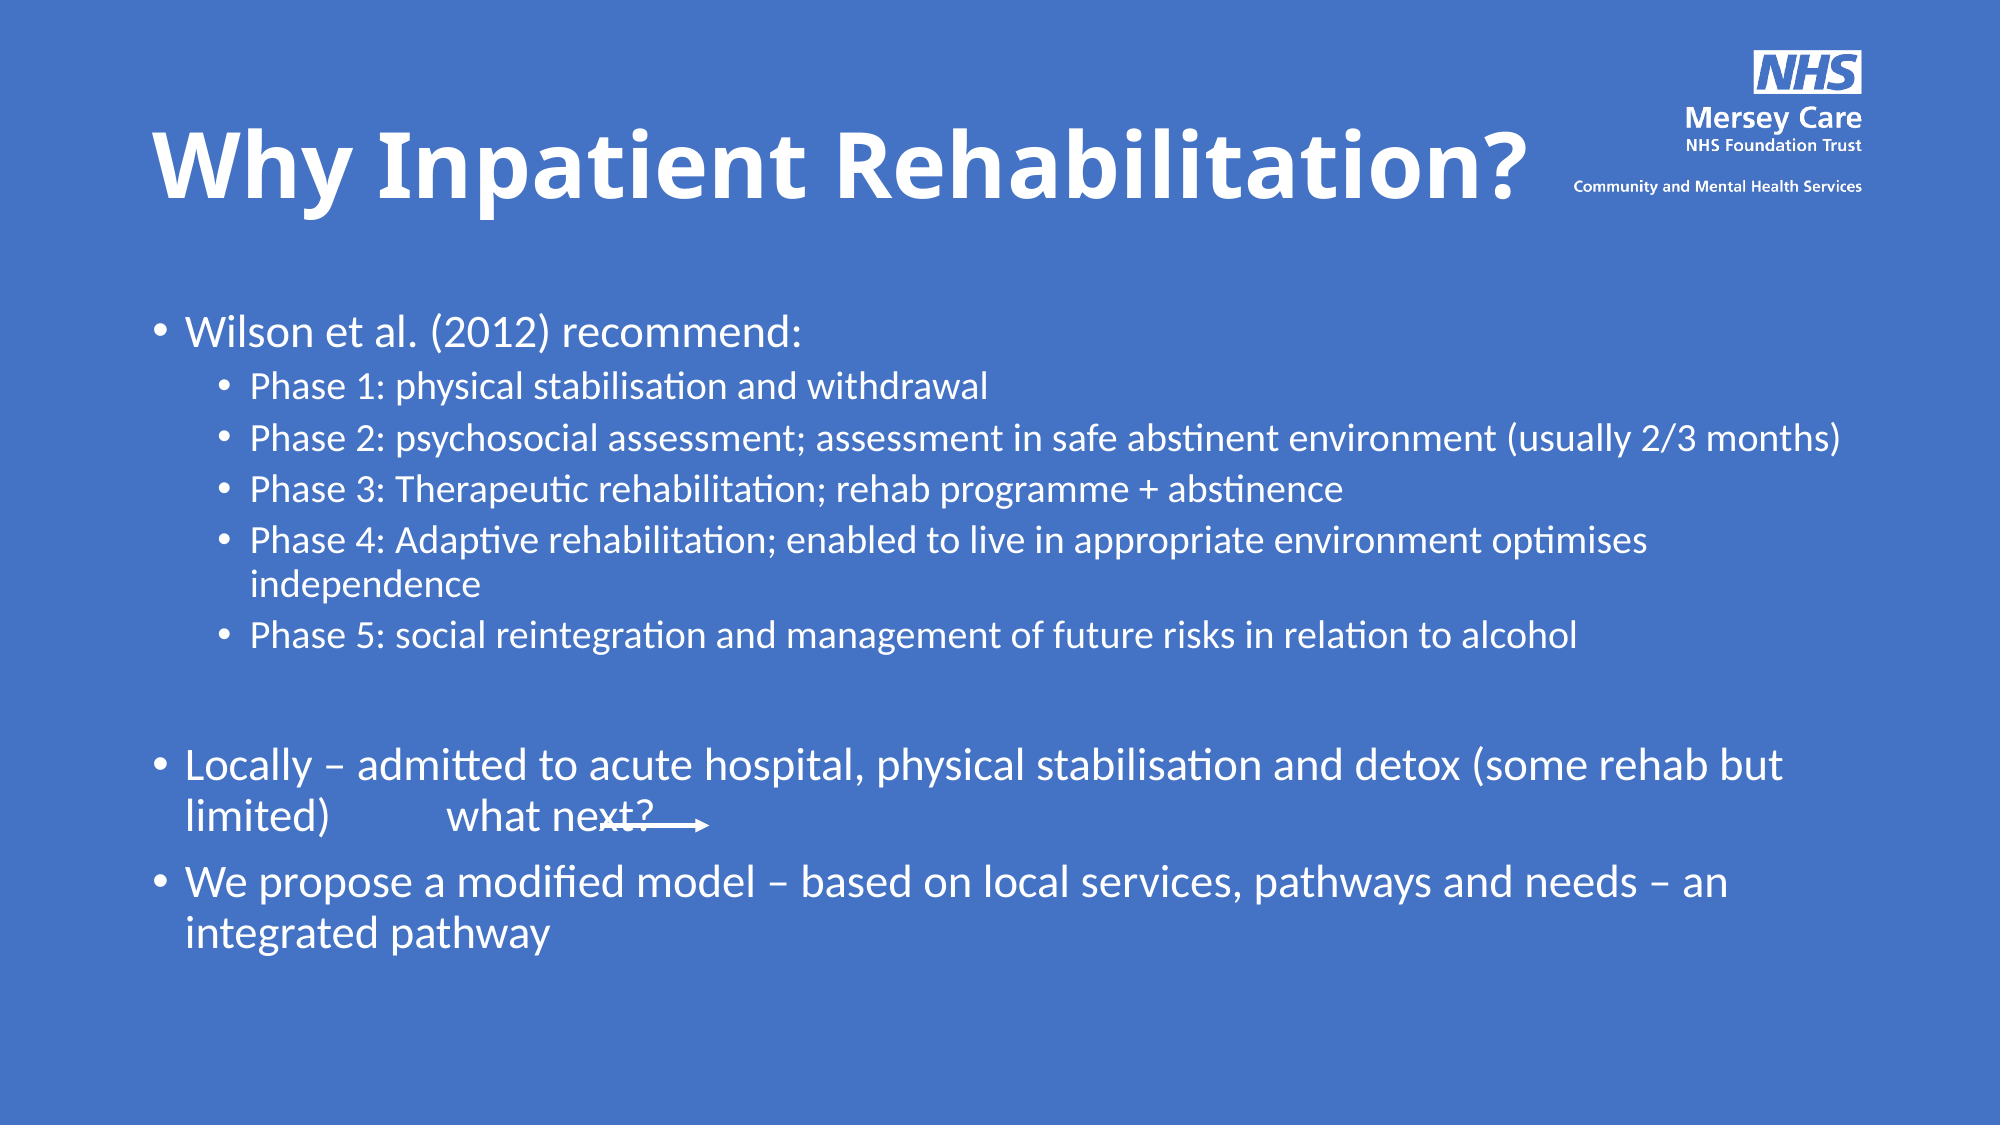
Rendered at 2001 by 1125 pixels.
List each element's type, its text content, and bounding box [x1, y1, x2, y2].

list Wilson et al. (2012) recommend: Phase 1: physical stabilisation and withdrawal Phase 2: psychosocial assessment; assessment in safe abstinent environment (usually 2/3 months) Phase 3: Therapeutic rehabilitation; rehab programme + abstinence Phase 4: Adaptive rehabilitation; enabled to live in appropriate environment optimises independence Phase 5: social reintegration and management of future risks in relation to alcohol Locally – admitted to acute hospital, physical stabilisation and detox (some rehab but limited) what next? We propose a modified model – based on local services, pathways and needs – an integrated pathway [137, 299, 1863, 1014]
title Why Inpatient Rehabilitation? [137, 59, 1863, 278]
picture [1573, 50, 1862, 196]
